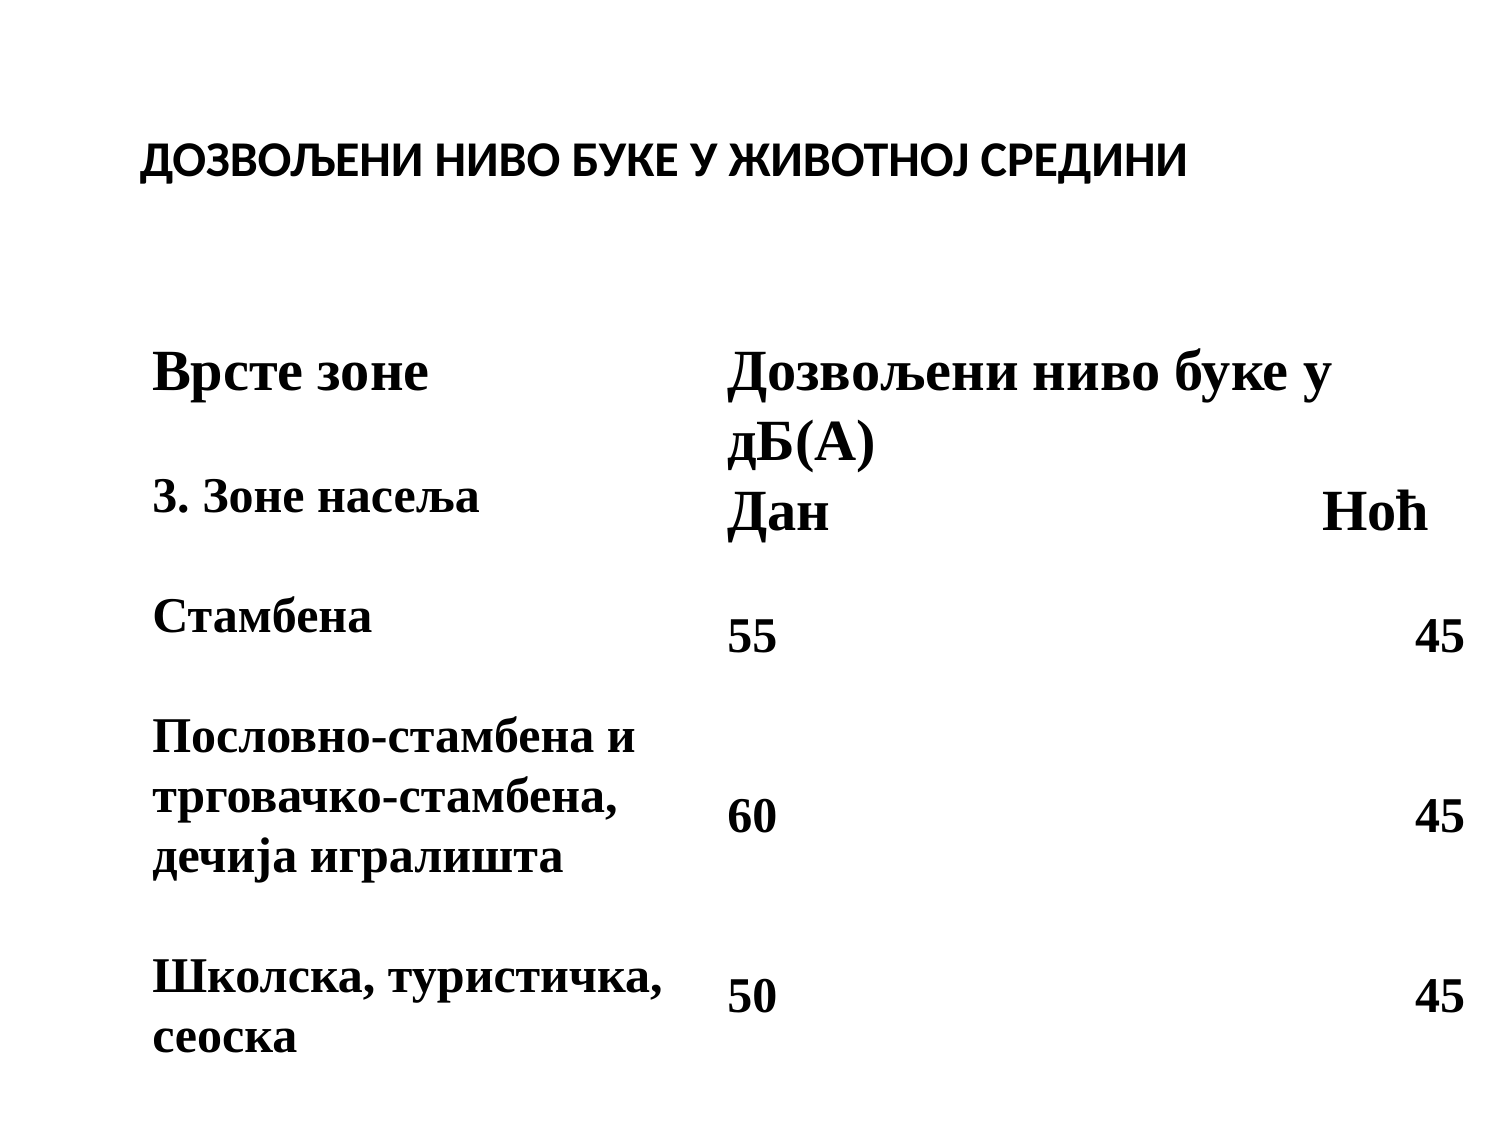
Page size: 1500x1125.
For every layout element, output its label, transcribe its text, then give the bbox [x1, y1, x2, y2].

text_box Дозвољени ниво буке у дБ(А) Дан Ноћ 55 45 60 45 50 45 [712, 324, 1500, 1030]
text_box Врсте зоне 3. Зоне насеља Стамбена Пословно-стамбена и трговачко-стамбена, дечија игралишта Школска, туристичка, сеоска [137, 324, 713, 1070]
text_box ДОЗВОЉЕНИ НИВО БУКЕ У ЖИВОТНОЈ СРЕДИНИ [125, 119, 1425, 194]
